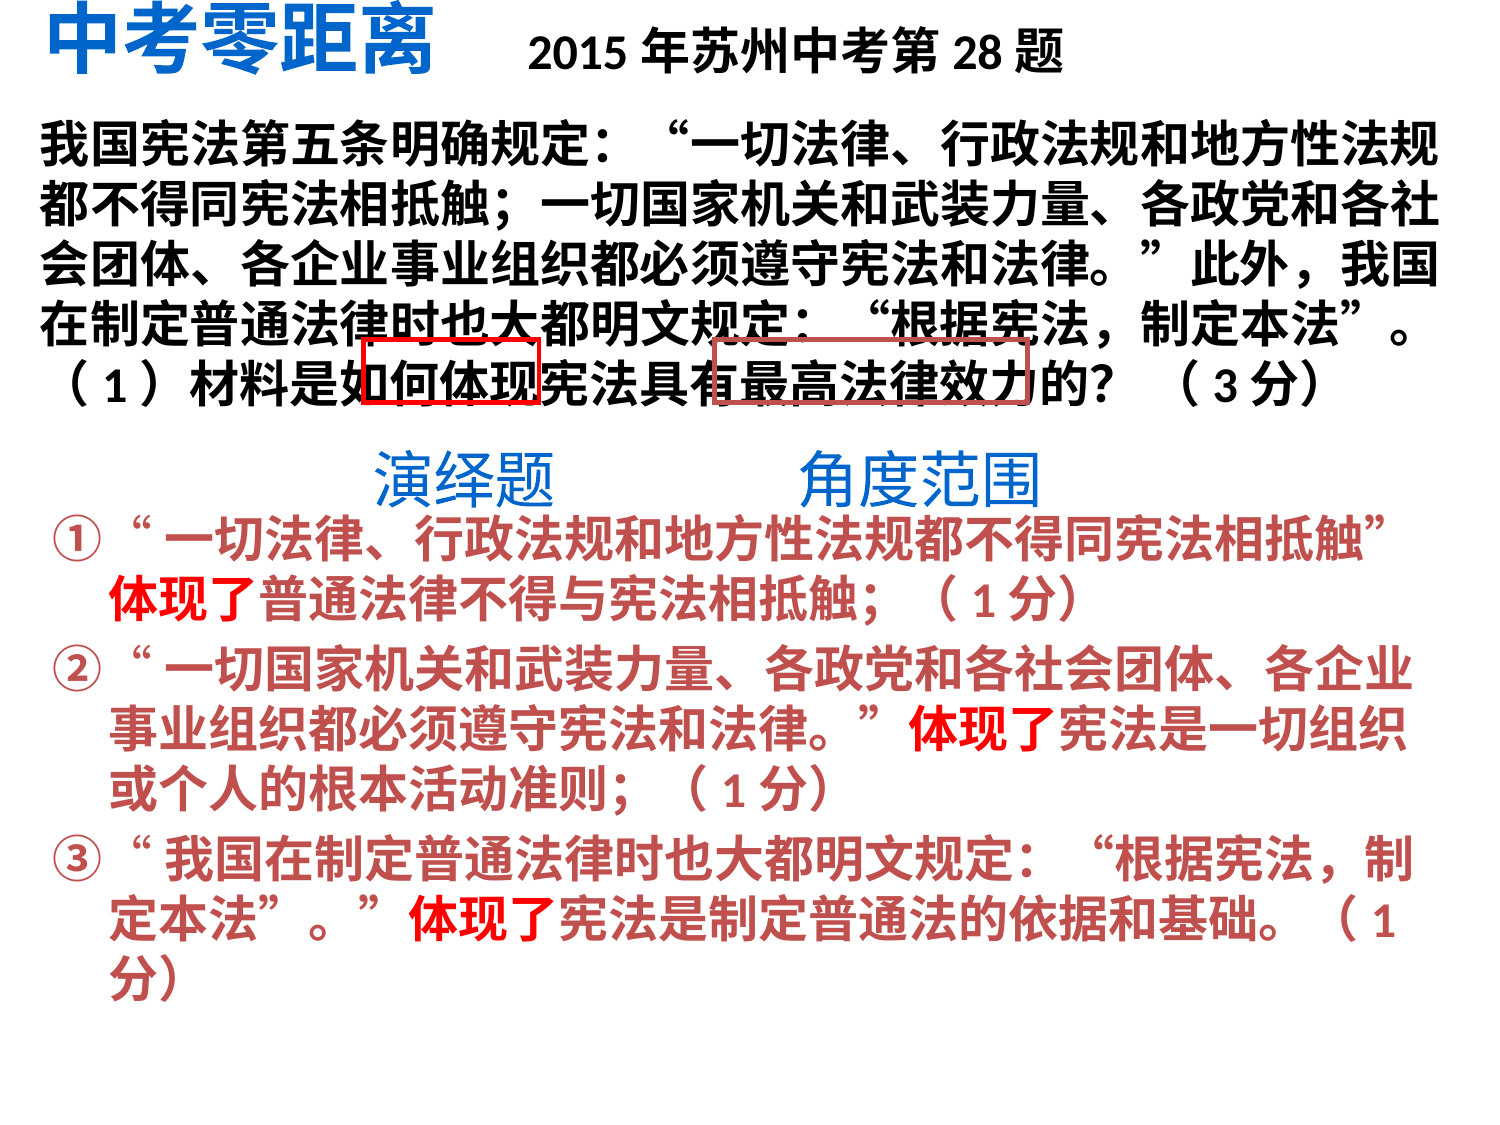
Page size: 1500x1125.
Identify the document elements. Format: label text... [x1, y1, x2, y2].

text_box [714, 339, 1028, 403]
text_box 2015年苏州中考第28题 [512, 12, 1080, 88]
title 我国宪法第五条明确规定：“一切法律、行政法规和地方性法规都不得同宪法相抵触；一切国家机关和武装力量、各政党和各社会团体、各企业事业组织都必须遵守宪法和法律。”此外，我国在制定普通法律时也大都明文规定：“根据宪法，制定本法”。 （1）材料是如何体现宪法具有最高法律效力的？ （3分） [24, 99, 1500, 425]
list ①“一切法律、行政法规和地方性法规都不得同宪法相抵触”体现了普通法律不得与宪法相抵触；（1分） ②“一切国家机关和武装力量、各政党和各社会团体、各企业事业组织都必须遵守宪法和法律。”体现了宪法是一切组织或个人的根本活动准则；（1分） ③“我国在制定普通法律时也大都明文规定：“根据宪法，制定本法”。”体现了宪法是制定普通法的依据和基础。（1分） [37, 500, 1438, 1025]
text_box [363, 339, 540, 403]
